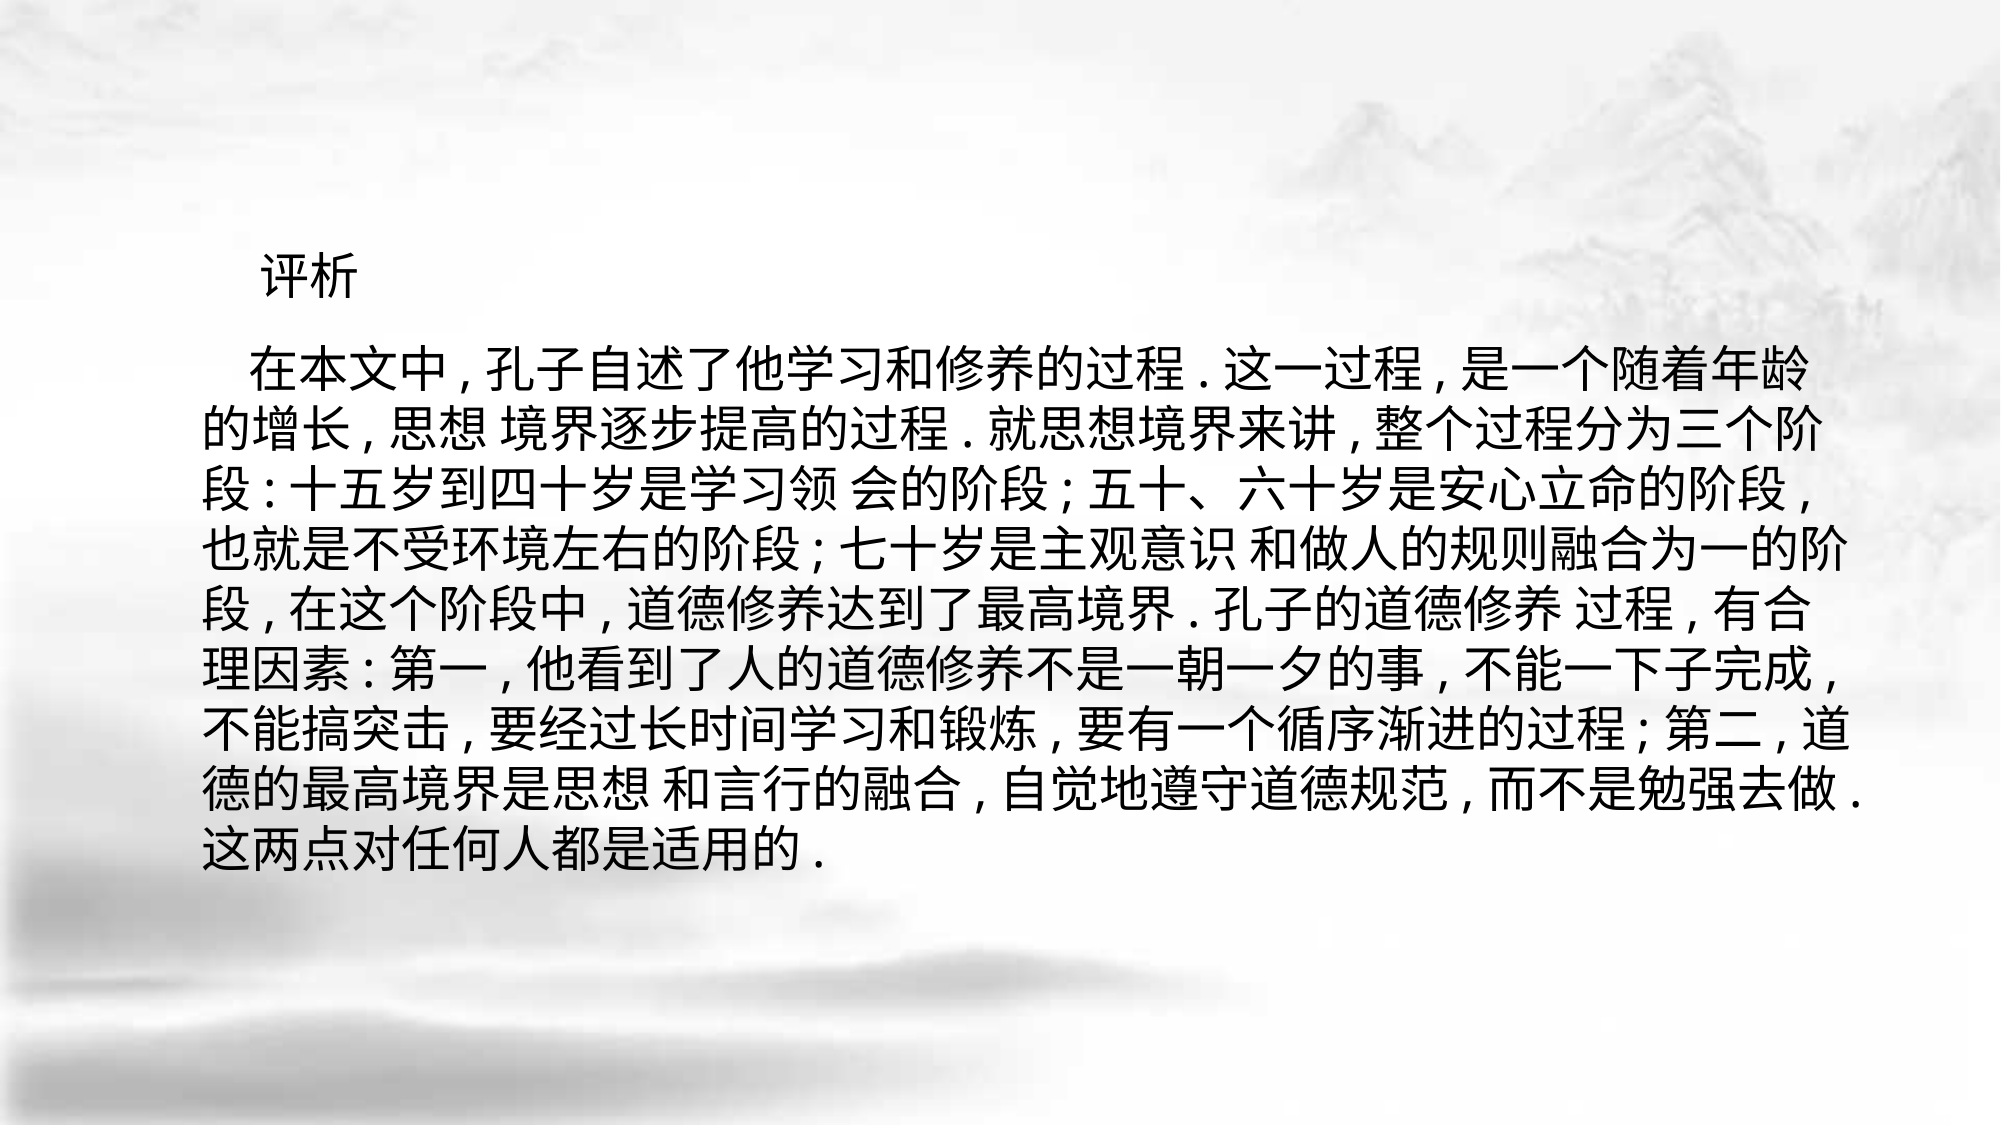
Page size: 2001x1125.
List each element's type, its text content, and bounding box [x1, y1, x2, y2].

picture [0, 0, 2001, 1125]
text_box 在本文中,孔子自述了他学习和修养的过程.这一过程,是一个随着年龄的增长,思想 境界逐步提高的过程.就思想境界来讲,整个过程分为三个阶段:十五岁到四十岁是学习领 会的阶段;五十、六十岁是安心立命的阶段,也就是不受环境左右的阶段;七十岁是主观意识 和做人的规则融合为一的阶段,在这个阶段中,道德修养达到了最高境界.孔子的道德修养 过程,有合理因素:第一,他看到了人的道德修养不是一朝一夕的事,不能一下子完成,不能搞突击,要经过长时间学习和锻炼,要有一个循序渐进的过程;第二,道德的最高境界是思想 和言行的融合,自觉地遵守道德规范,而不是勉强去做.这两点对任何人都是适用的. [186, 330, 1875, 886]
text_box 评析 [244, 236, 375, 312]
